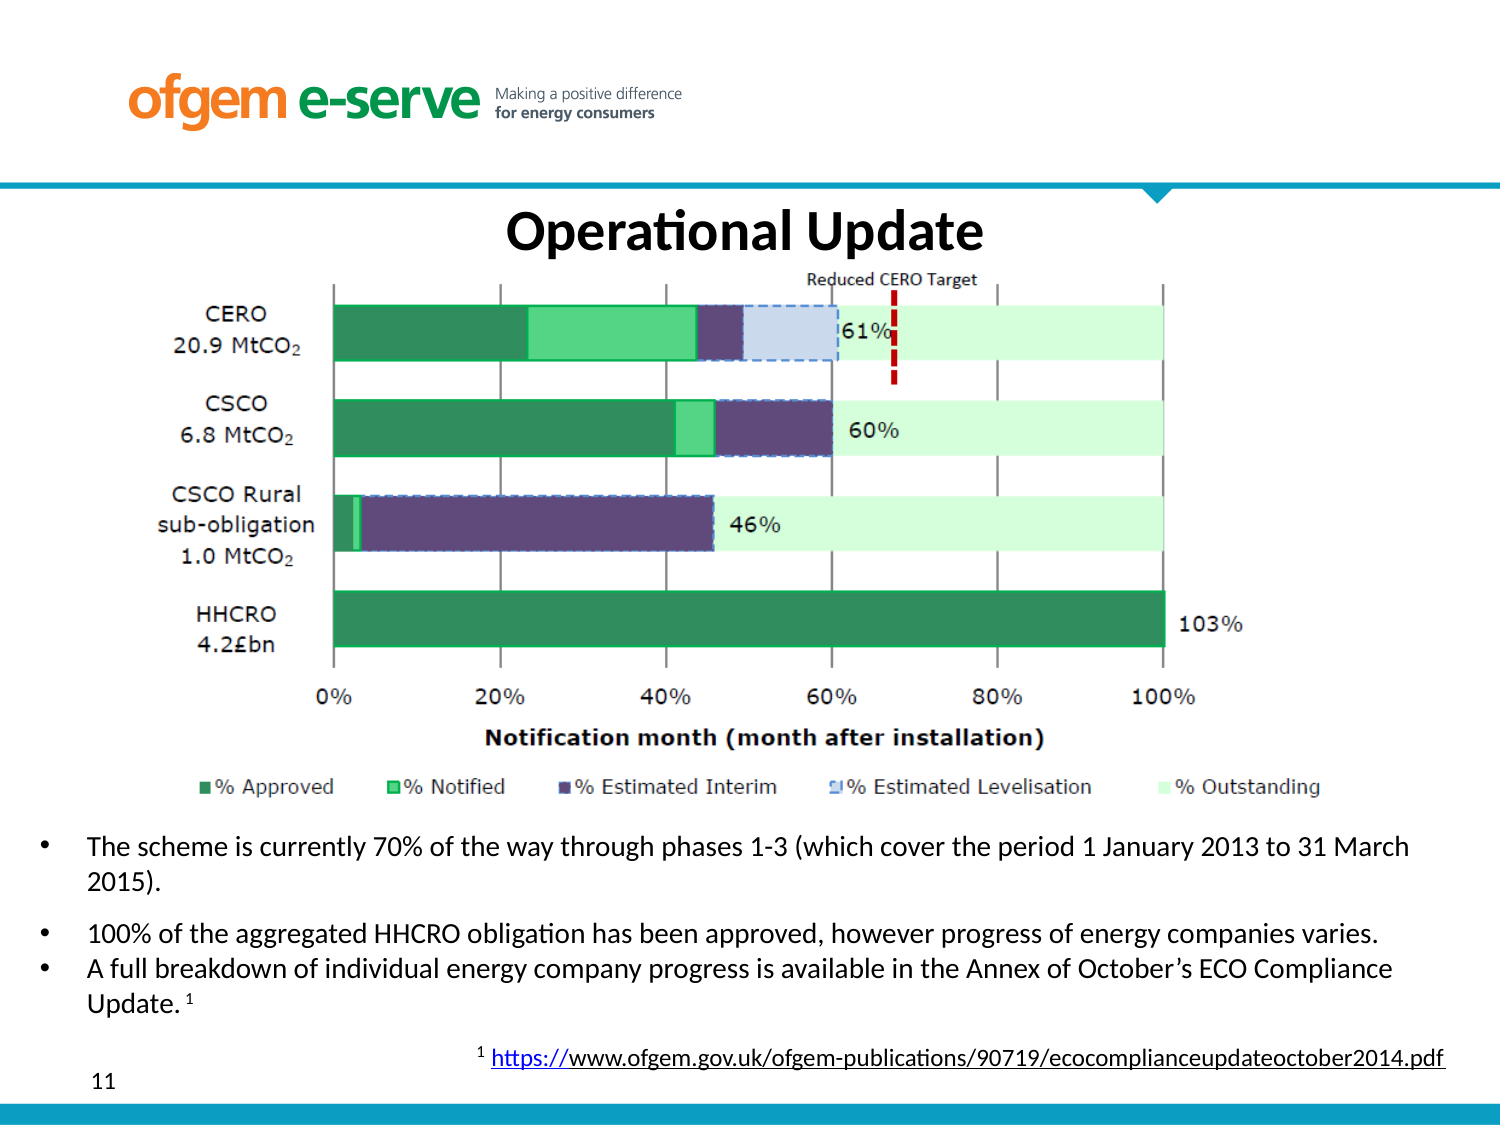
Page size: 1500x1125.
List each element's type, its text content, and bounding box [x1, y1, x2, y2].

text_box 11 [2, 1034, 1500, 1125]
text_box The scheme is currently 70% of the way through phases 1-3 (which cover the period 1 January 2013 to 31 March 2015). 100% of the aggregated HHCRO obligation has been approved, however progress of energy companies varies. A full breakdown of individual energy company progress is available in the Annex of October’s ECO Compliance Update. 1 1 https://www.ofgem.gov.uk/ofgem-publications/90719/ecocomplianceupdateoctober2014.pdf [25, 819, 1467, 1034]
text_box Operational Update [70, 184, 1421, 279]
picture [0, 189, 1500, 1103]
picture [0, 0, 1500, 182]
